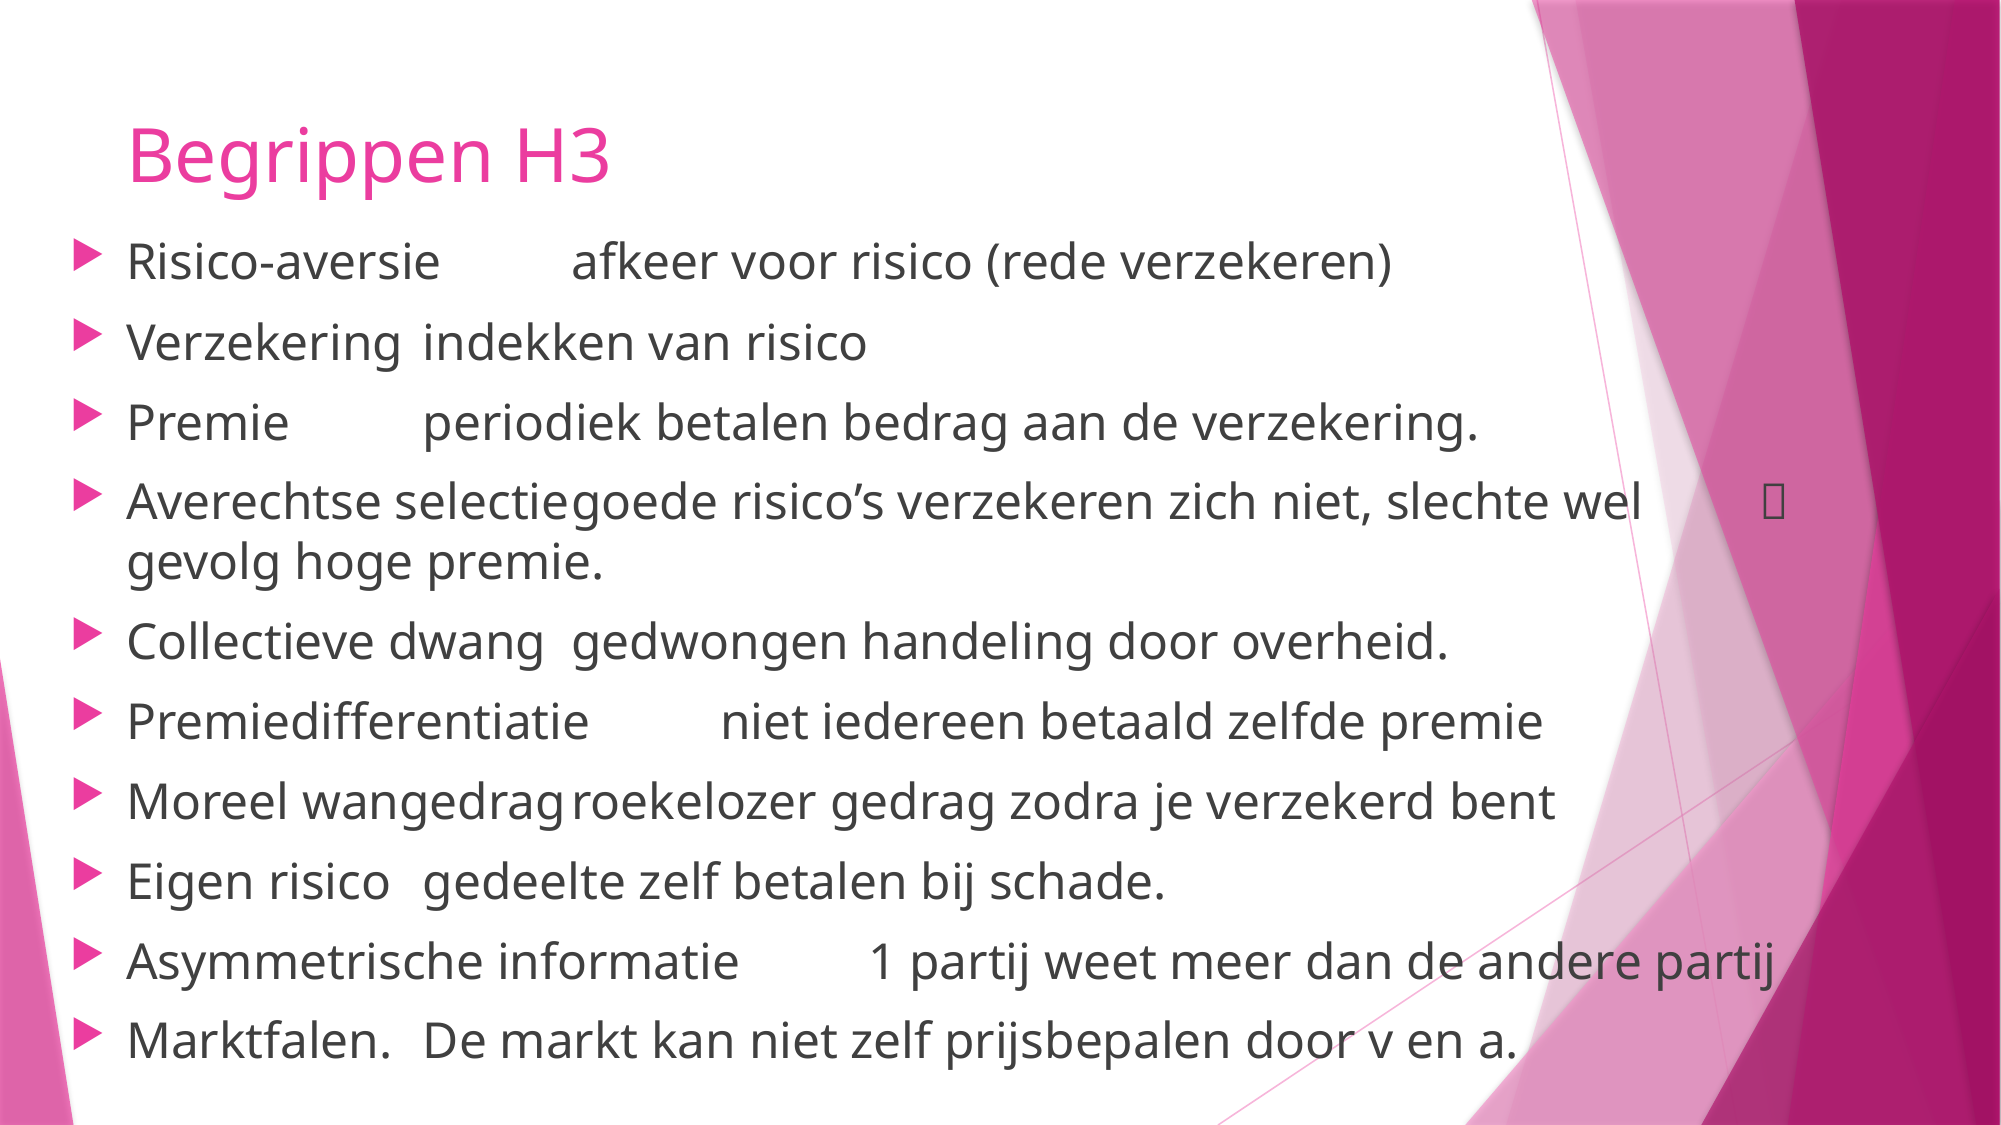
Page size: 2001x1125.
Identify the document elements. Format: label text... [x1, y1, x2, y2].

title Begrippen H3 [111, 99, 1522, 223]
list Risico-aversie afkeer voor risico (rede verzekeren) Verzekering indekken van risico Premie periodiek betalen bedrag aan de verzekering. Averechtse selectie goede risico’s verzekeren zich niet, slechte wel  gevolg hoge premie. Collectieve dwang gedwongen handeling door overheid. Premiedifferentiatie niet iedereen betaald zelfde premie Moreel wangedrag roekelozer gedrag zodra je verzekerd bent Eigen risico gedeelte zelf betalen bij schade. Asymmetrische informatie 1 partij weet meer dan de andere partij Marktfalen. De markt kan niet zelf prijsbepalen door v en a. [55, 223, 1858, 1088]
